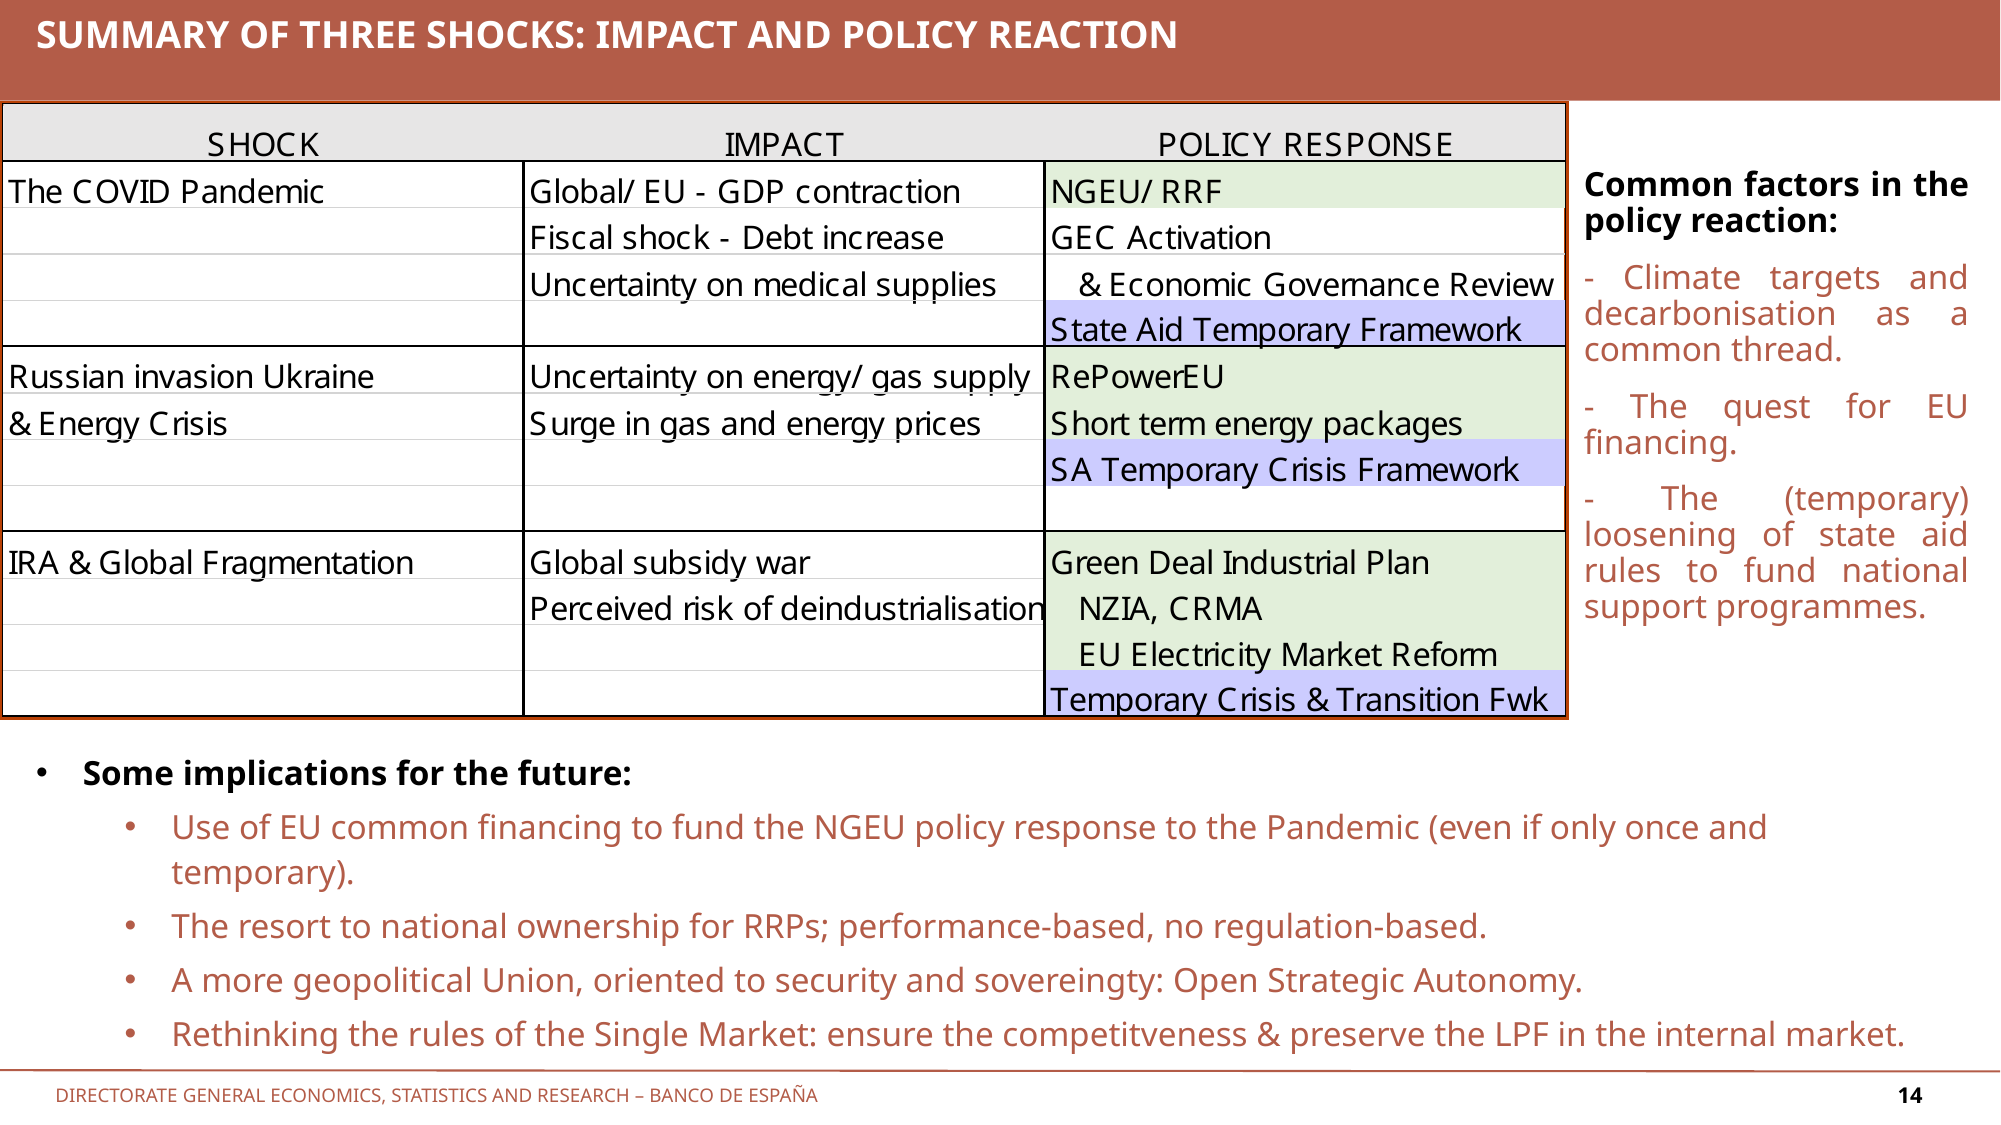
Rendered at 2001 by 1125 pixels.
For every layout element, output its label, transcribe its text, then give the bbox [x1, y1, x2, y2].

title SUMMARY OF Three shocks: impact and policy reaction [21, 8, 1983, 100]
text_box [2, 103, 1568, 718]
text_box Some implications for the future: Use of EU common financing to fund the NGEU policy response to the Pandemic (even if only once and temporary). The resort to national ownership for RRPs; performance-based, no regulation-based. A more geopolitical Union, oriented to security and sovereingty: Open Strategic Autonomy. Rethinking the rules of the Single Market: ensure the competitveness & preserve the LPF in the internal market. [21, 739, 1966, 1061]
slide_number 14 [1843, 1074, 1938, 1122]
text_box Common factors in the policy reaction: - Climate targets and decarbonisation as a common thread. - The quest for EU financing. - The (temporary) loosening of state aid rules to fund national support programmes. [1569, 160, 1985, 634]
text_box [0, 102, 1568, 719]
